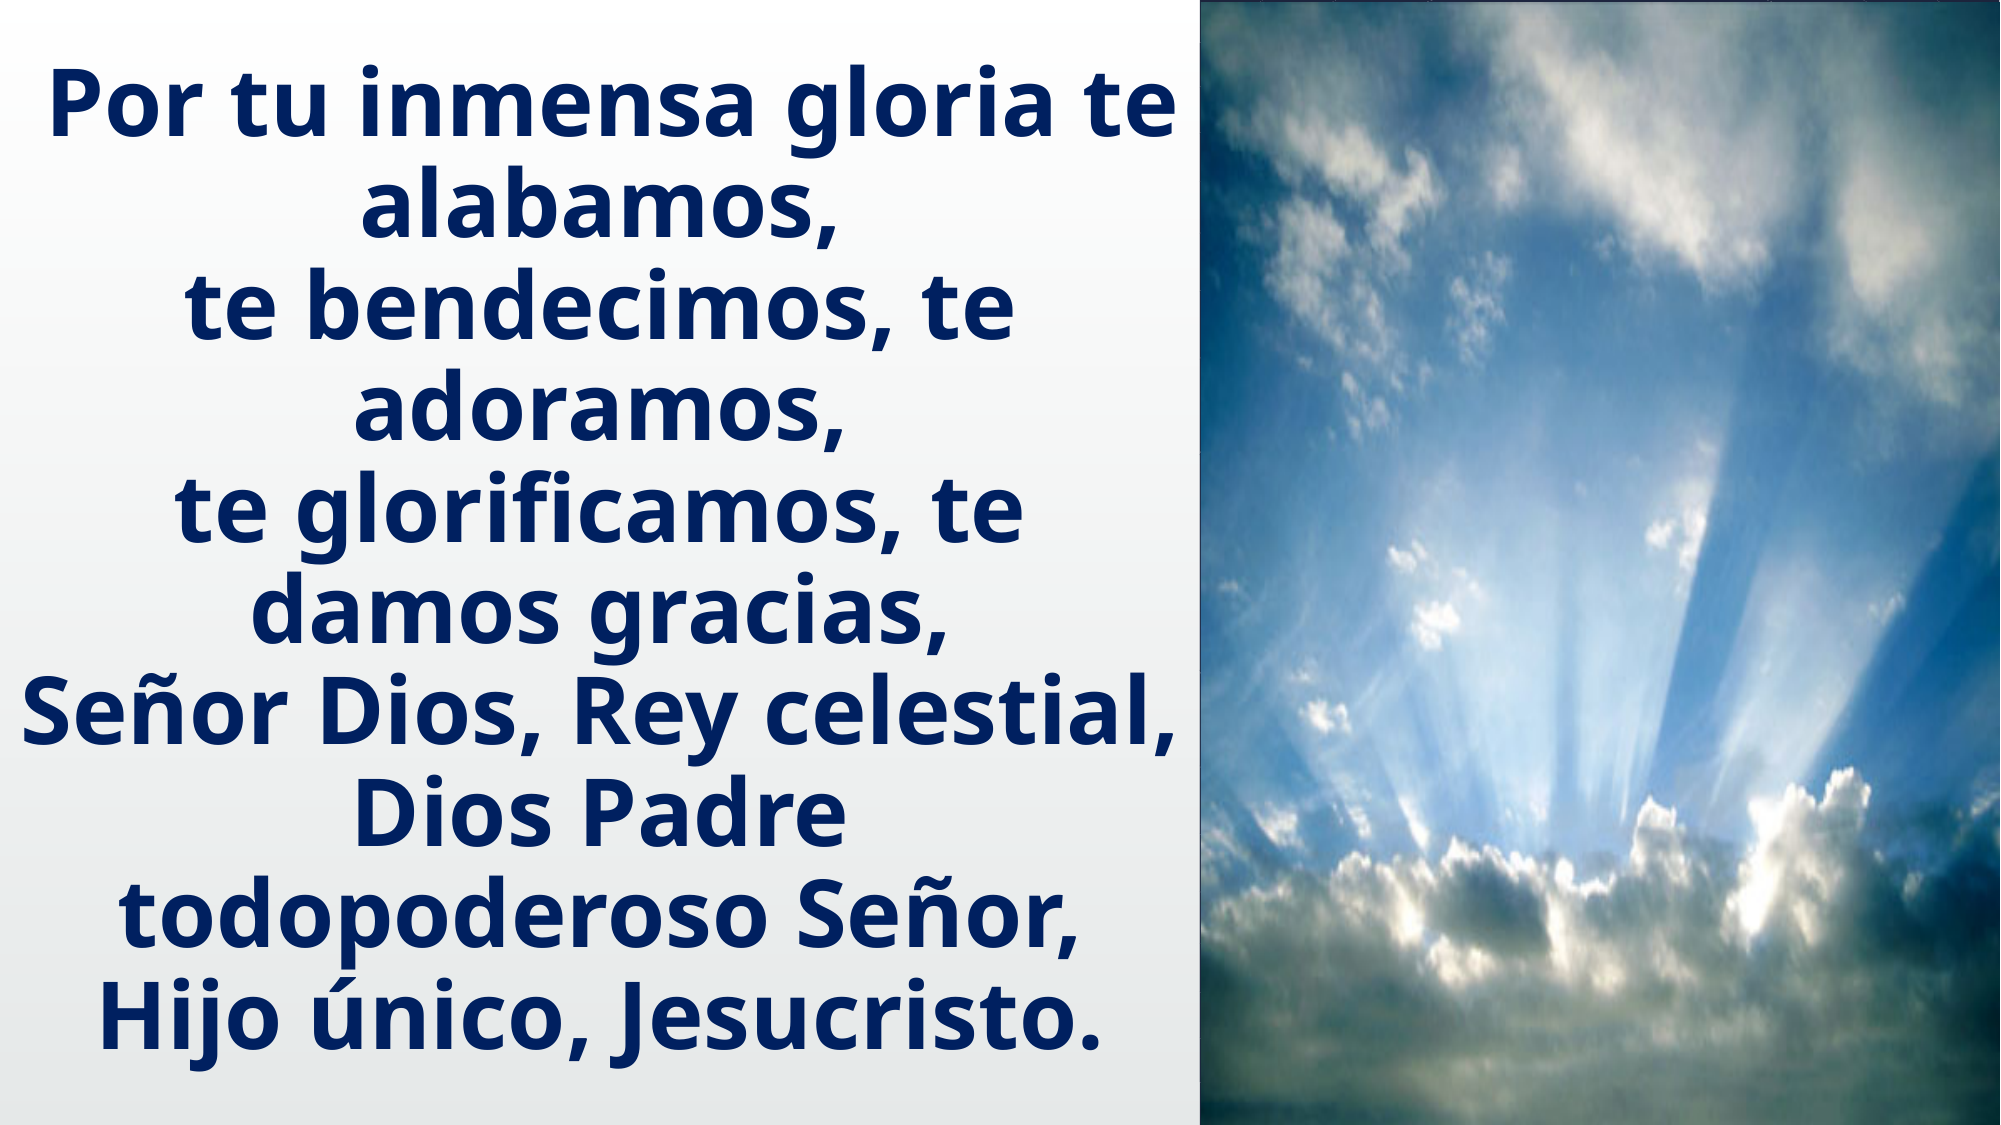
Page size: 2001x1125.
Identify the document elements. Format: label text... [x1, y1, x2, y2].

title Por tu inmensa gloria te alabamos, te bendecimos, te adoramos, te glorificamos, te damos gracias, Señor Dios, Rey celestial, Dios Padre todopoderoso Señor, Hijo único, Jesucristo. [0, 0, 1200, 1125]
picture [1200, 0, 2000, 1125]
picture [1993, 937, 2000, 950]
